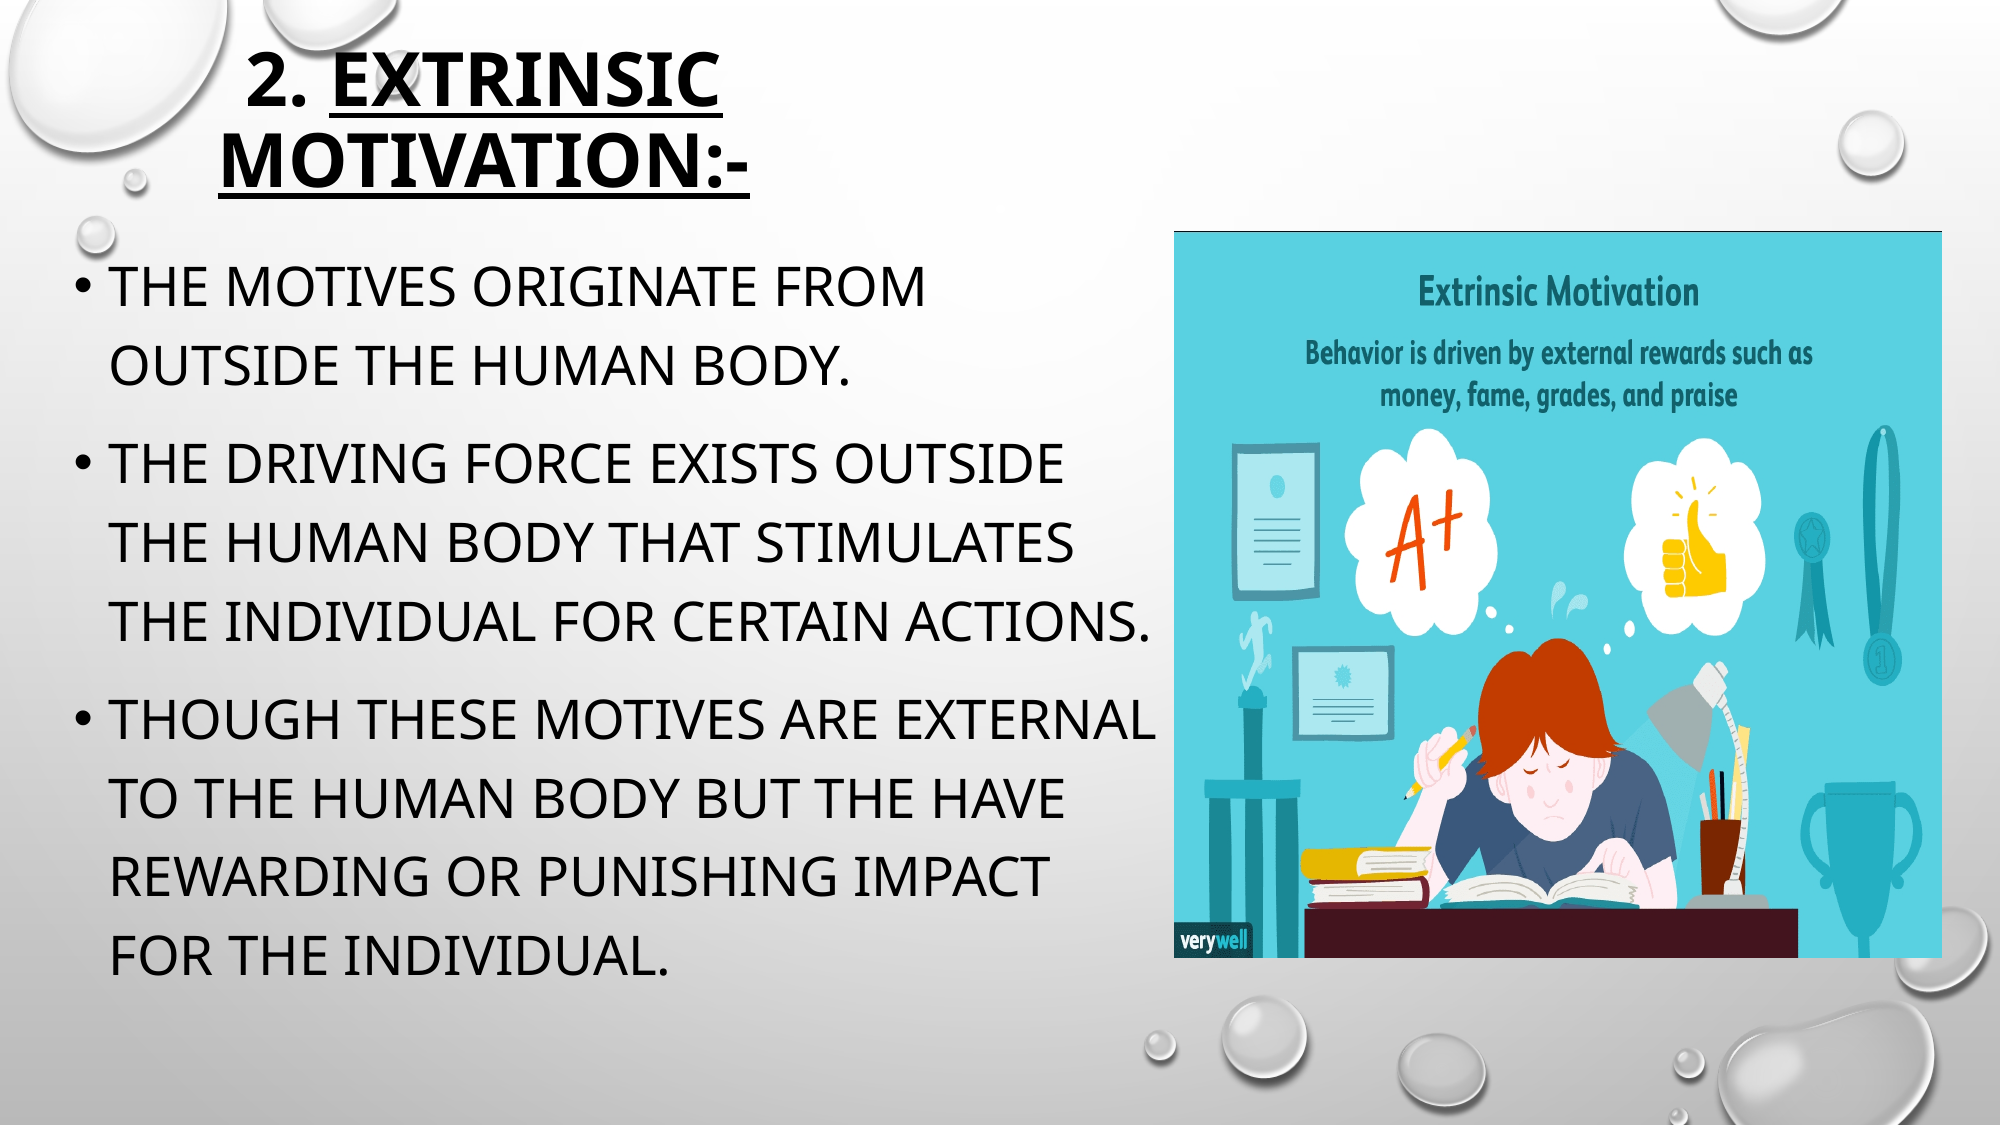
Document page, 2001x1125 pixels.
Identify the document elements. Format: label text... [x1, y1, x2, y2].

title 2. Extrinsic motivation:- [0, 41, 968, 206]
list The motives originate from outside the human body. The driving force exists outside the human body that stimulates the individual for certain actions. Though these motives are external to the human body but the have rewarding or punishing impact for the individual. [58, 231, 1175, 1058]
picture [0, 0, 2000, 1125]
